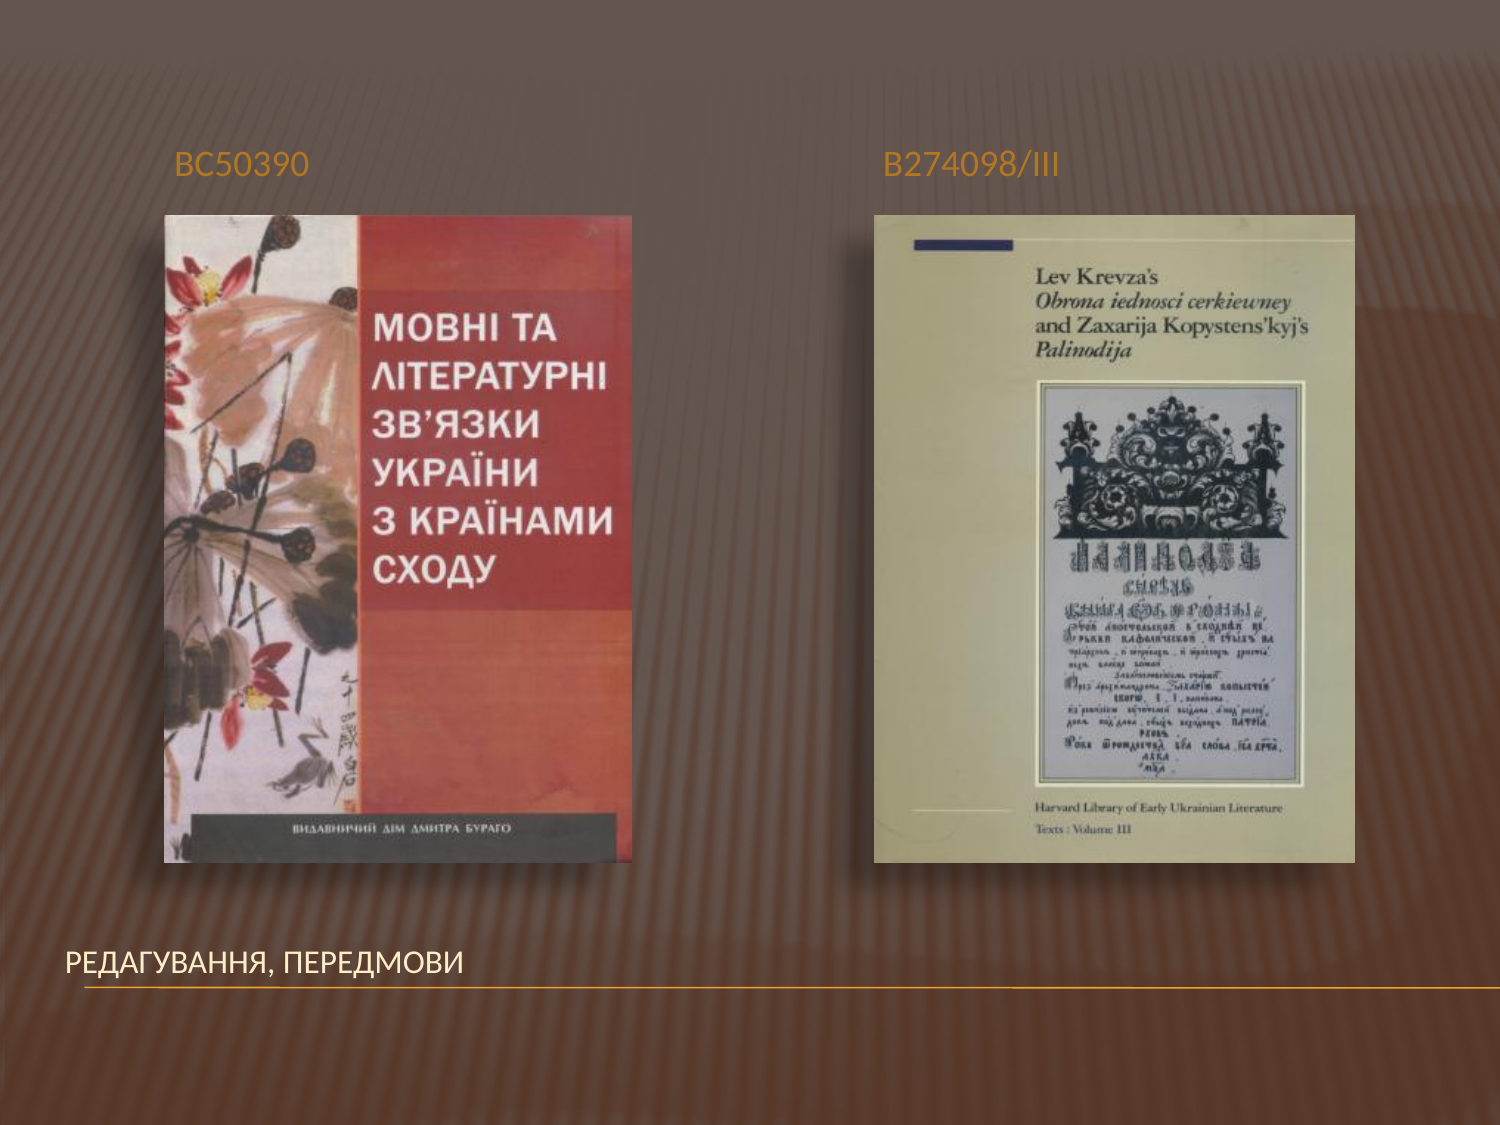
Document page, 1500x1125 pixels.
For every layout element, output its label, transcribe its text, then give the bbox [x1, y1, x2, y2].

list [873, 215, 1355, 863]
title Редагування, ПЕРЕДМОВИ [50, 887, 1463, 1033]
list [164, 215, 632, 863]
list ВС50390 [159, 109, 750, 215]
list В274098/ІІІ [868, 109, 1467, 215]
